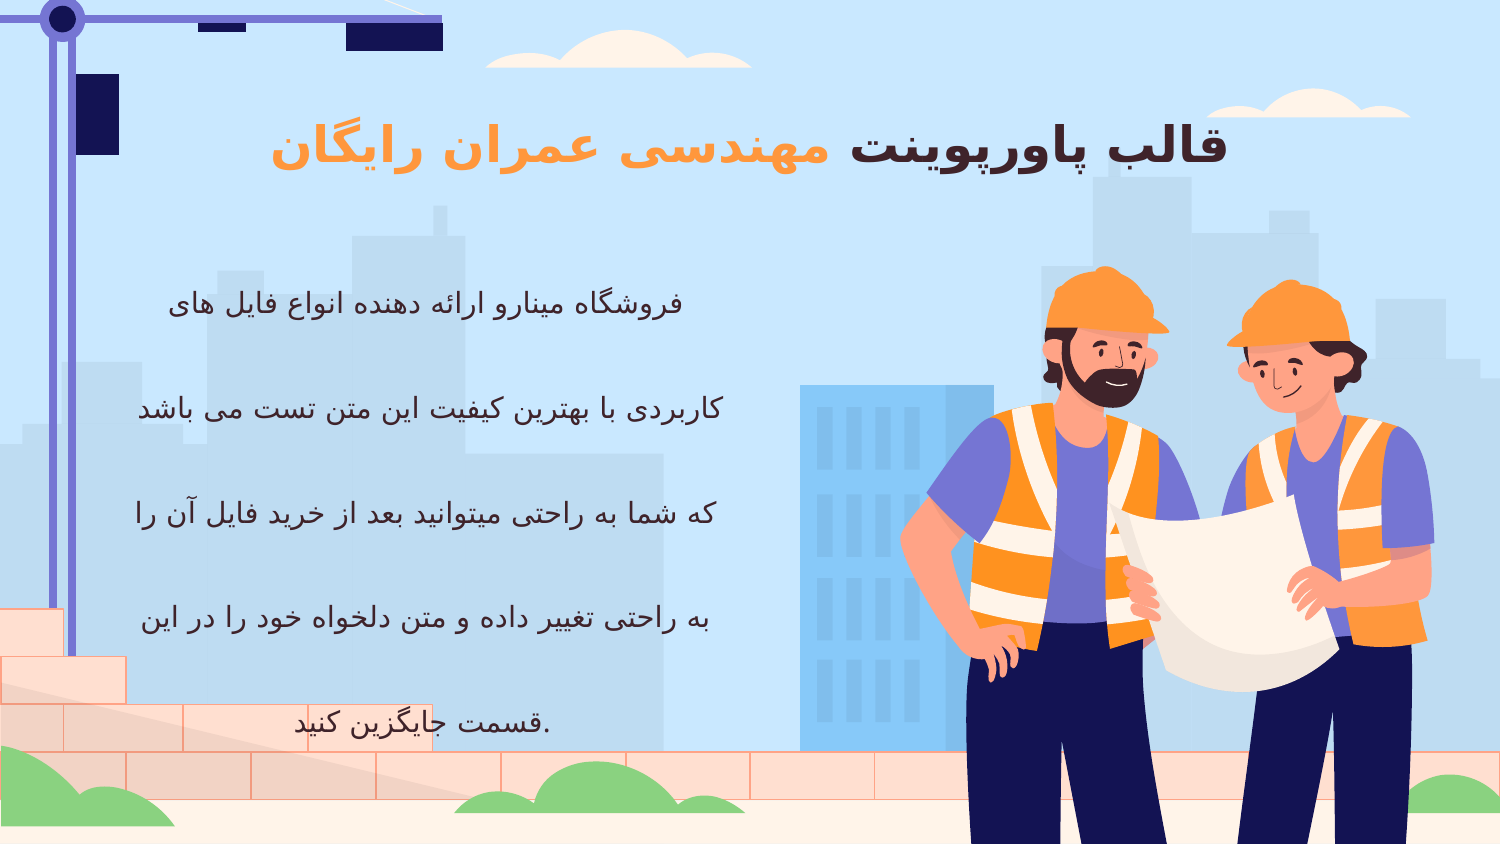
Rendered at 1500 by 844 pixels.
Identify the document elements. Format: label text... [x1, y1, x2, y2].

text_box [897, 265, 1435, 844]
text_box قالب پاورپوینت مهندسی عمران رایگان [0, 75, 1500, 180]
text_box فروشگاه مینارو ارائه دهنده انواع فایل های کاربردی با بهترین کیفیت این متن تست می باشد که شما به راحتی میتوانید بعد از خرید فایل آن را به راحتی تغییر داده و متن دلخواه خود را در این قسمت جایگزین کنید. [112, 206, 740, 746]
